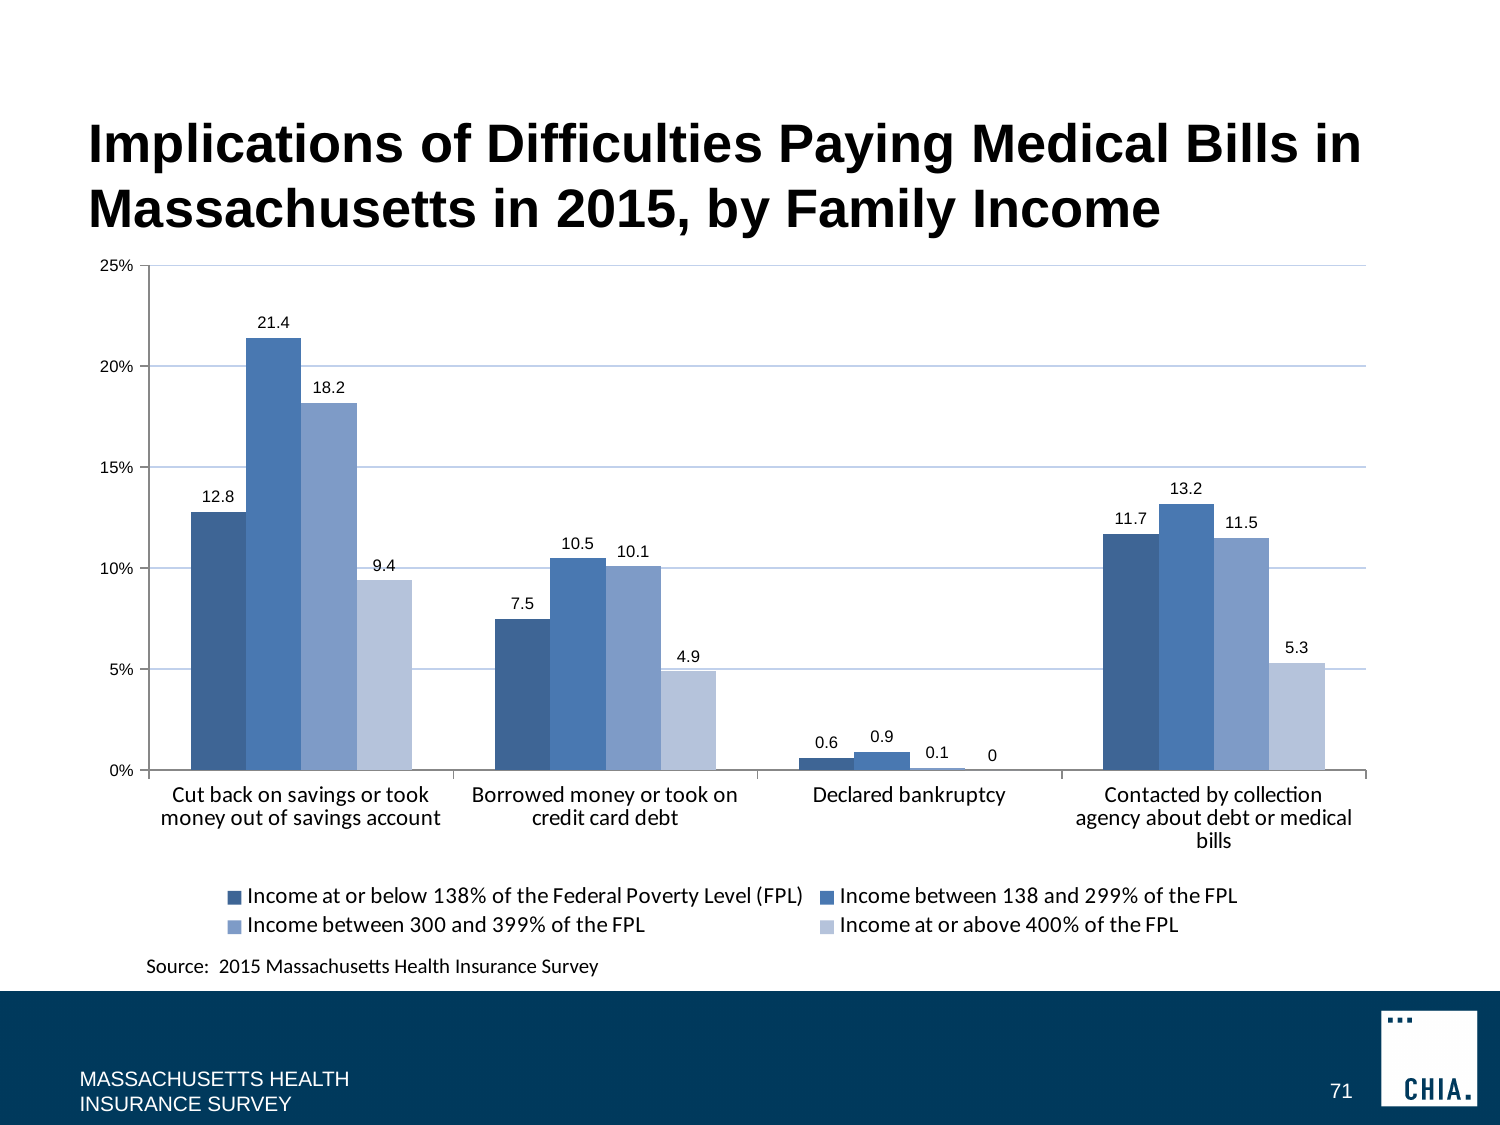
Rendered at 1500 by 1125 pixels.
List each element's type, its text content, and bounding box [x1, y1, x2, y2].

text_box Source: 2015 Massachusetts Health Insurance Survey [131, 953, 1142, 985]
footer MASSACHUSETTS HEALTH INSURANCE SURVEY [64, 1060, 430, 1121]
picture [0, 991, 1500, 1125]
chart [73, 241, 1393, 946]
slide_number 71 [1017, 1060, 1368, 1121]
title Implications of Difficulties Paying Medical Bills in Massachusetts in 2015, by Family Income [73, 120, 1393, 227]
